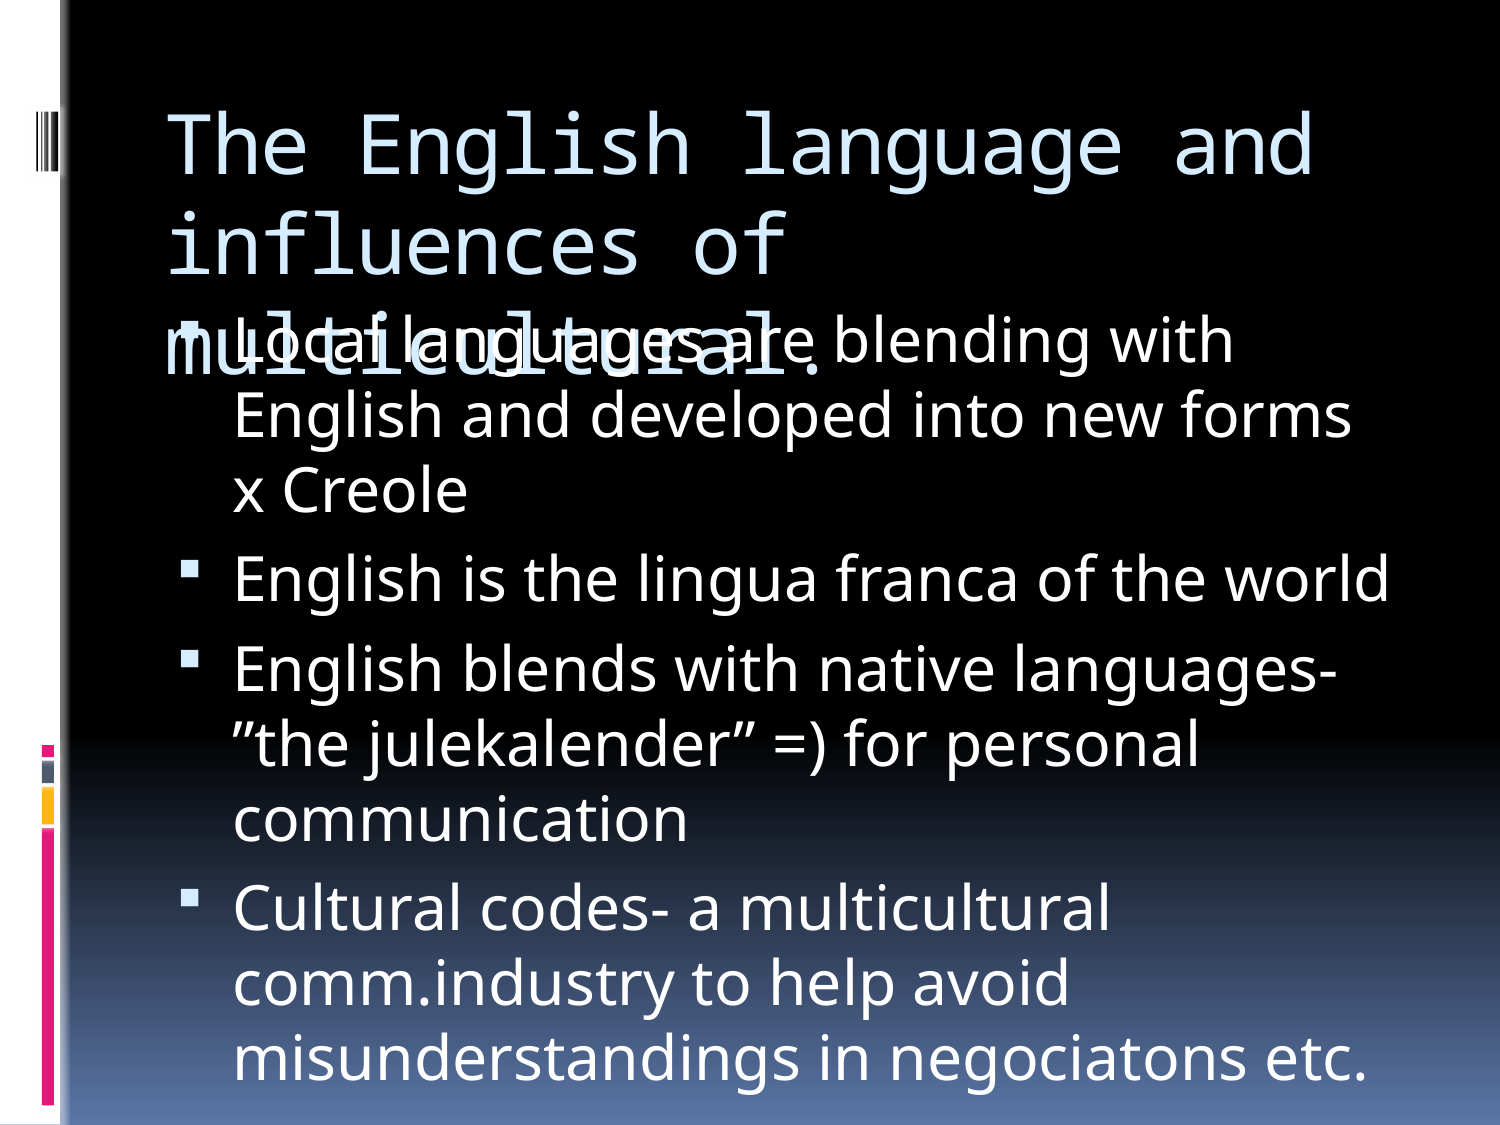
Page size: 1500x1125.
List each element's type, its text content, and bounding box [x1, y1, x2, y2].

title The English language and influences of multicultural. [150, 83, 1425, 234]
list Local languages are blending with English and developed into new forms x Creole English is the lingua franca of the world English blends with native languages- ”the julekalender” =) for personal communication Cultural codes- a multicultural comm.industry to help avoid misunderstandings in negociatons etc. [150, 292, 1425, 1043]
